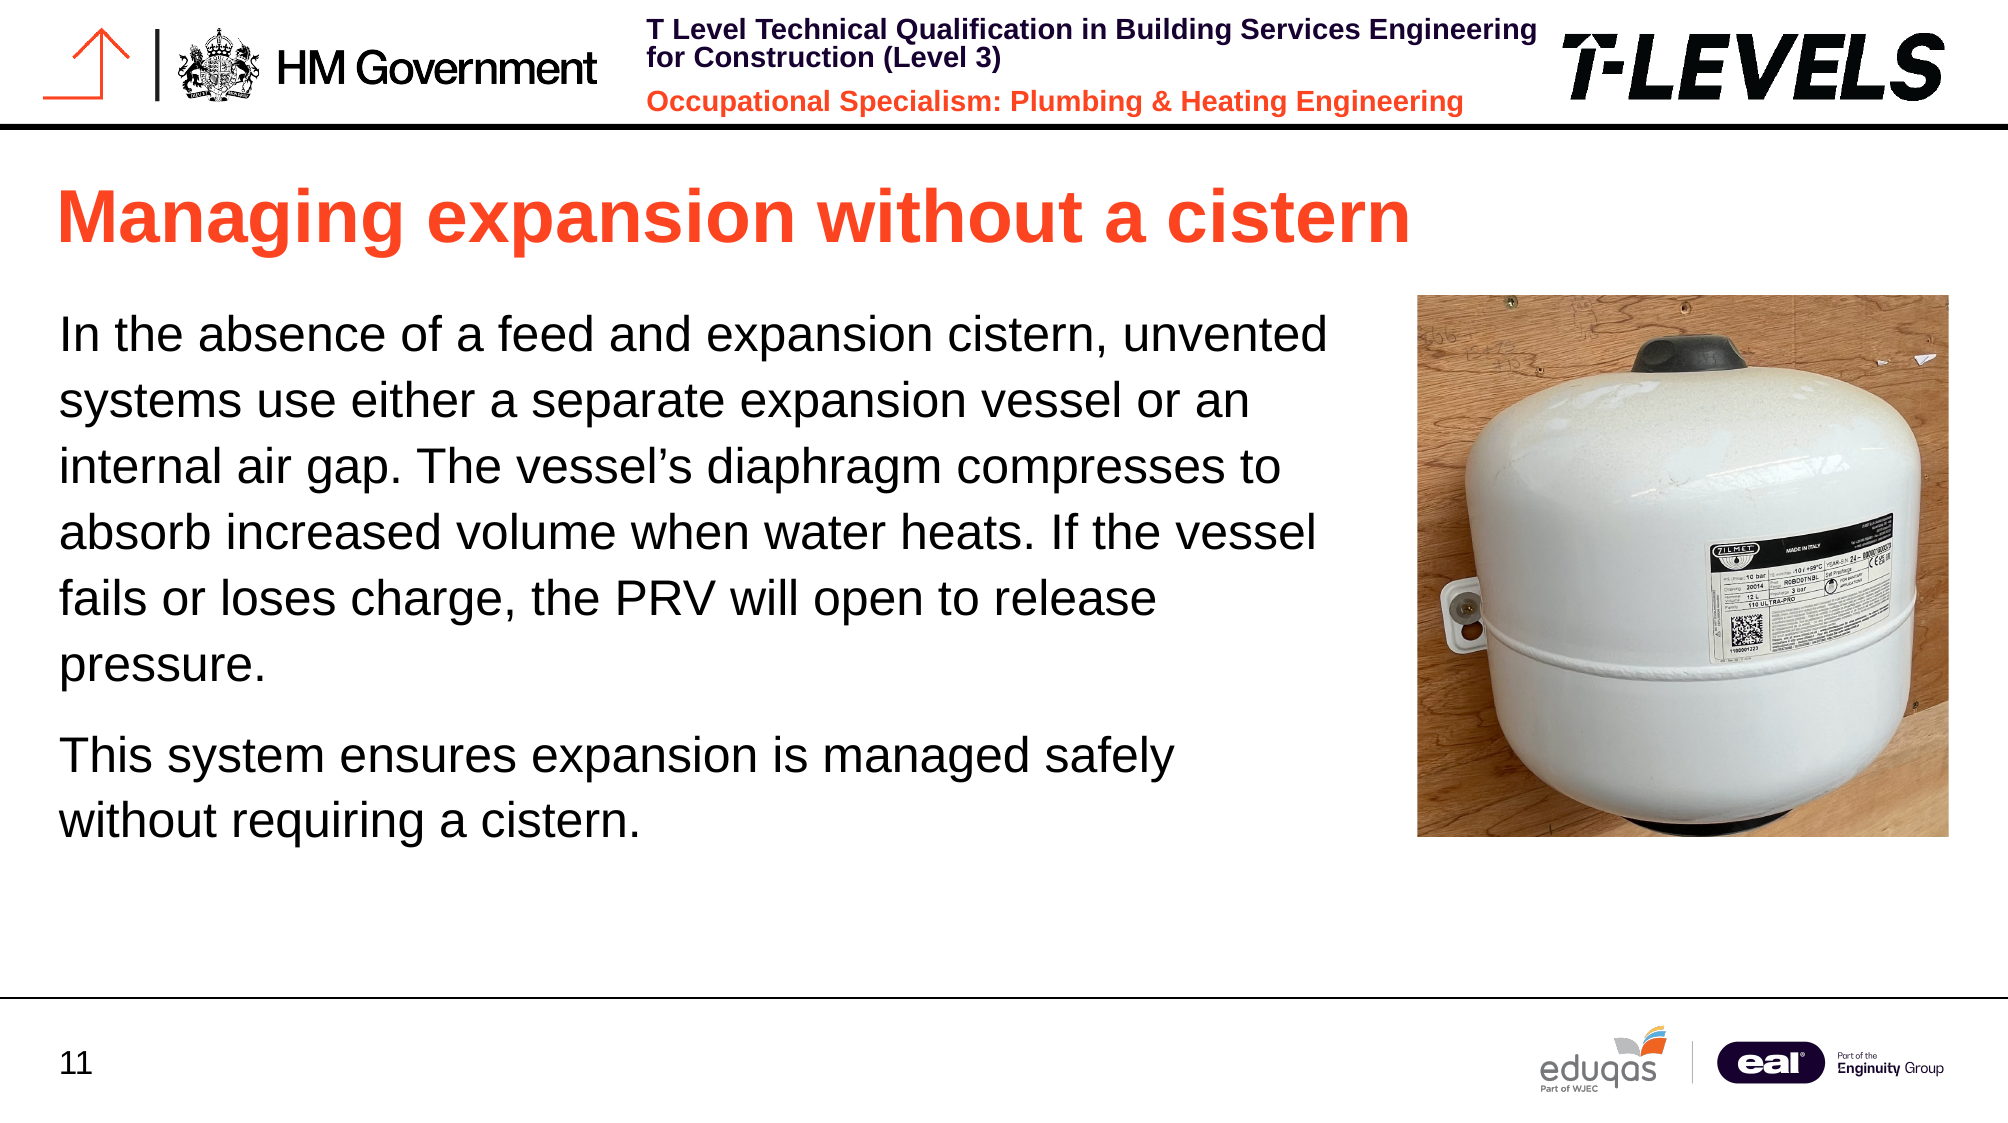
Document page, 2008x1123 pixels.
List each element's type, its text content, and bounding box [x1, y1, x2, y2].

title Managing expansion without a cistern [41, 111, 1949, 314]
list In the absence of a feed and expansion cistern, unvented systems use either a separate expansion vessel or an internal air gap. The vessel’s diaphragm compresses to absorb increased volume when water heats. If the vessel fails or loses charge, the PRV will open to release pressure. This system ensures expansion is managed safely without requiring a cistern. [59, 295, 1336, 975]
picture [1416, 295, 1949, 838]
picture [1535, 1021, 1949, 1097]
picture [155, 28, 597, 102]
picture [38, 27, 136, 100]
picture [1543, 25, 1964, 108]
